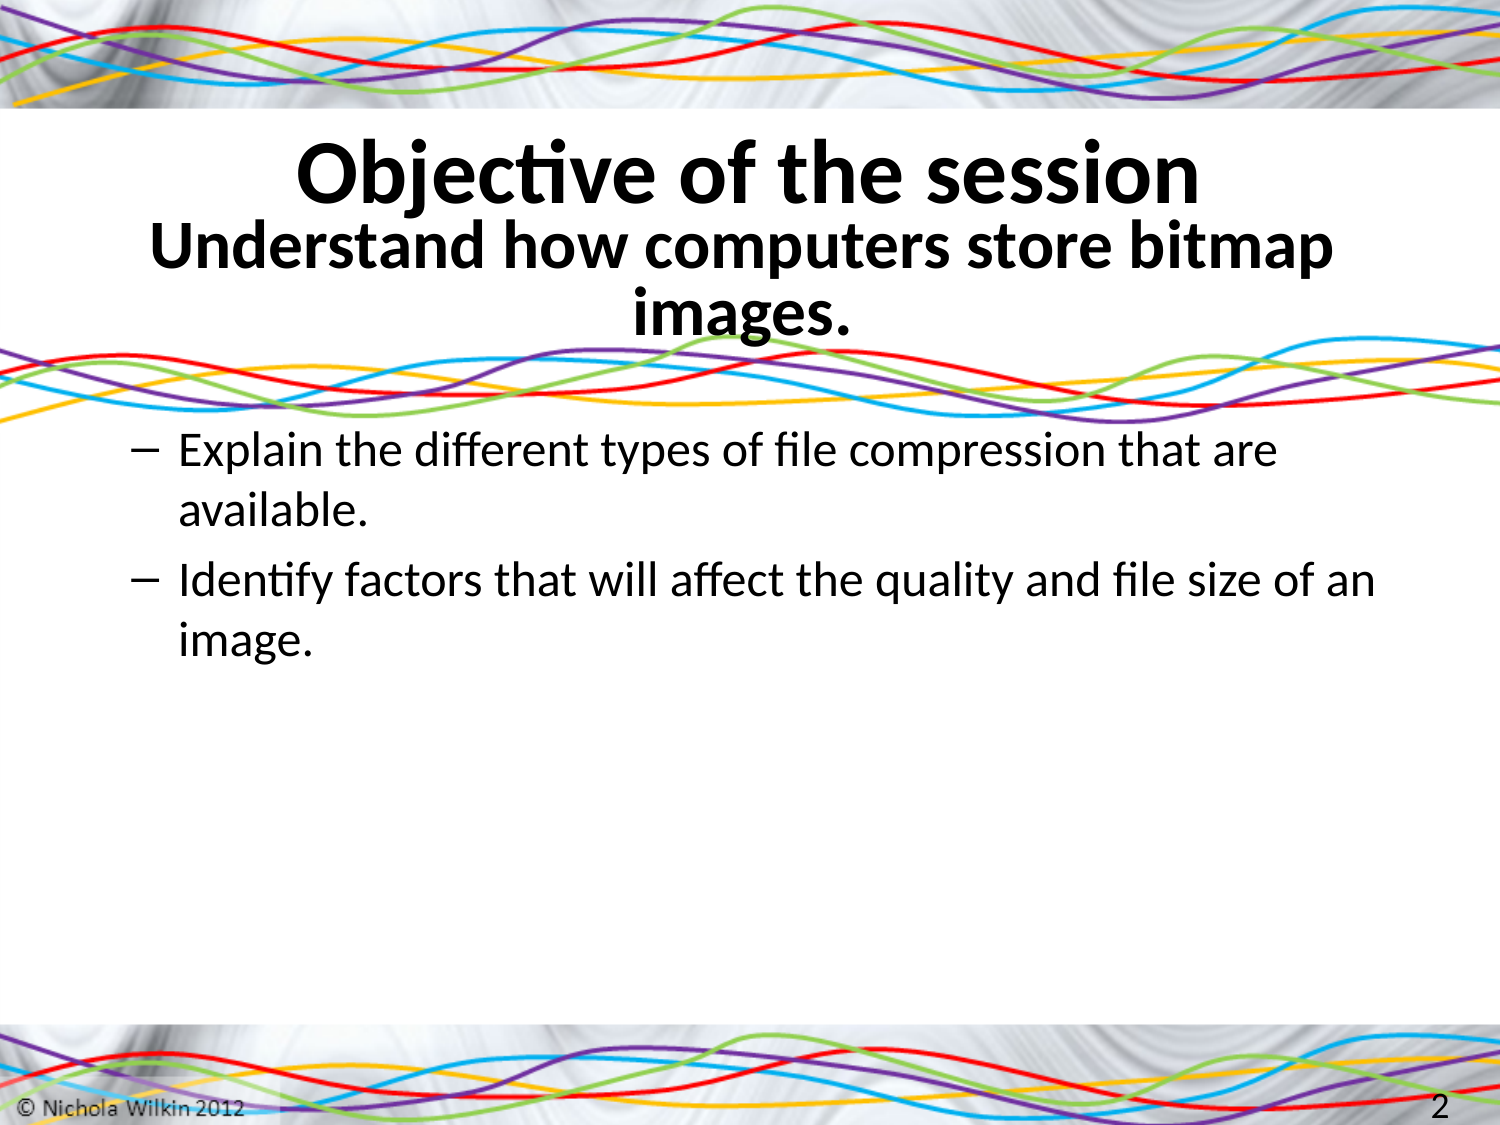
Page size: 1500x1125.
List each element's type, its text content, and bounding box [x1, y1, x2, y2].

slide_number 2 [1352, 1074, 1465, 1125]
title Objective of the session [75, 101, 1425, 208]
list Understand how computers store bitmap images. [38, 208, 1447, 329]
picture [0, 0, 1500, 1125]
list Explain the different types of file compression that are available. Identify factors that will affect the quality and file size of an image. [41, 440, 1425, 1035]
